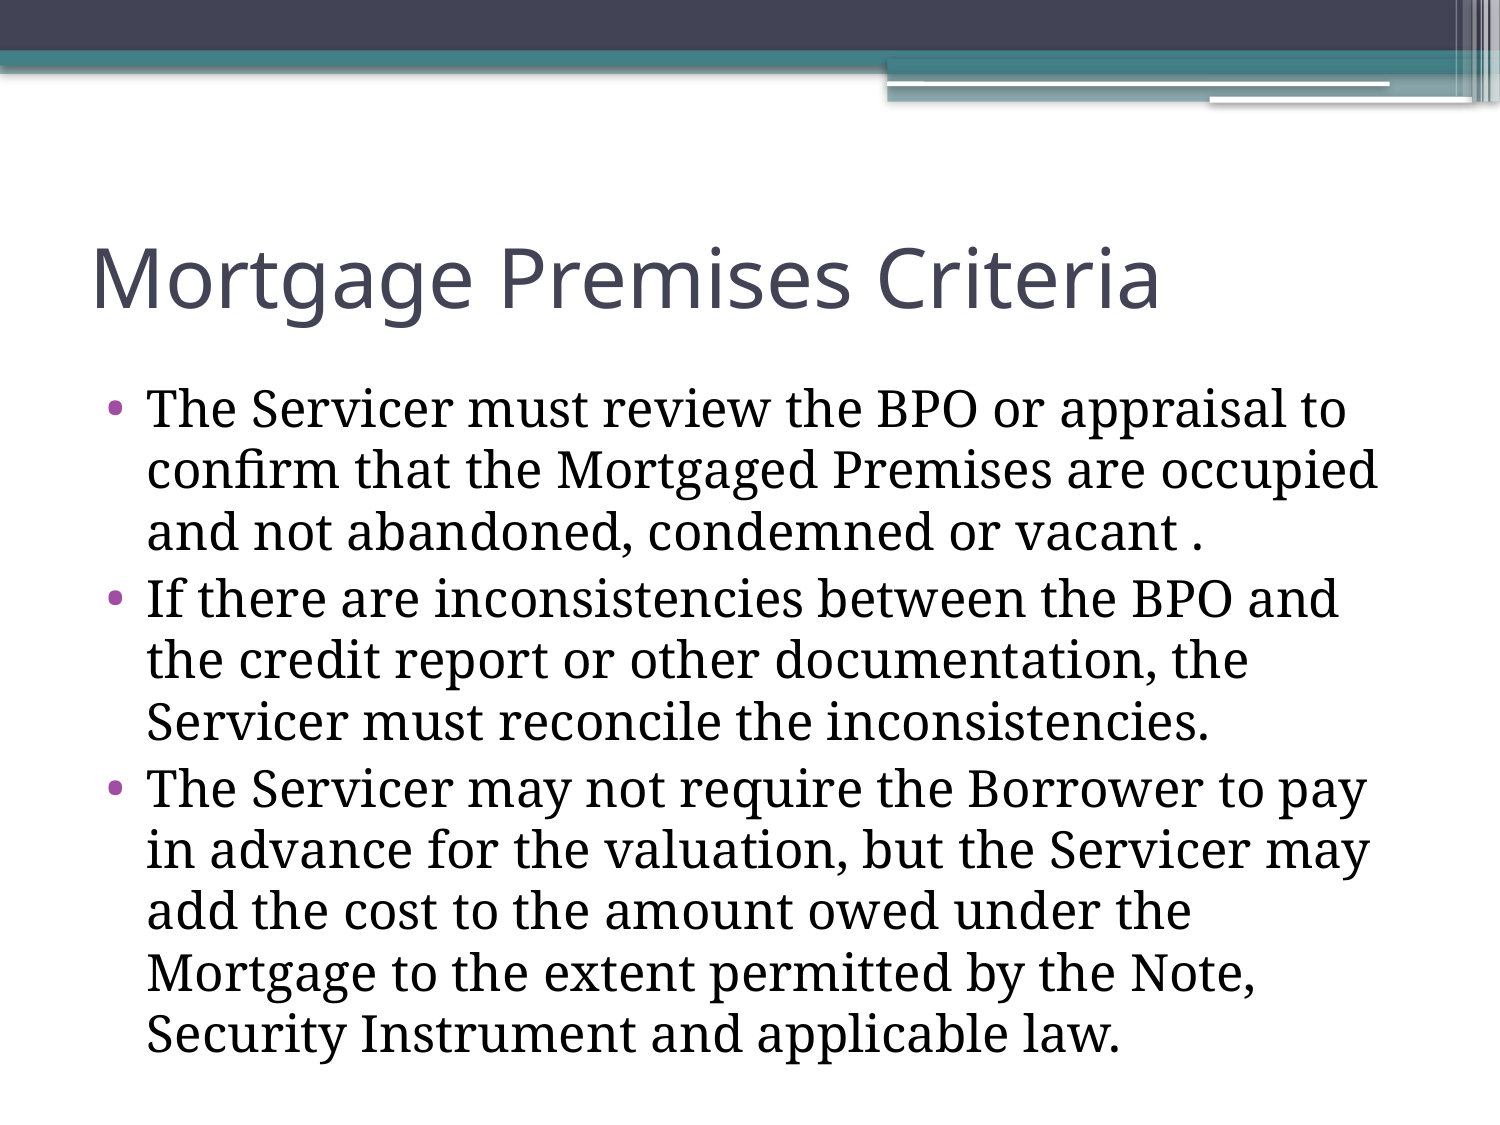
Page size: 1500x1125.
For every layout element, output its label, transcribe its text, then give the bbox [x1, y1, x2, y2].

list The Servicer must review the BPO or appraisal to confirm that the Mortgaged Premises are occupied and not abandoned, condemned or vacant . If there are inconsistencies between the BPO and the credit report or other documentation, the Servicer must reconcile the inconsistencies. The Servicer may not require the Borrower to pay in advance for the valuation, but the Servicer may add the cost to the amount owed under the Mortgage to the extent permitted by the Note, Security Instrument and applicable law. [75, 368, 1425, 1079]
title Mortgage Premises Criteria [75, 187, 1425, 363]
